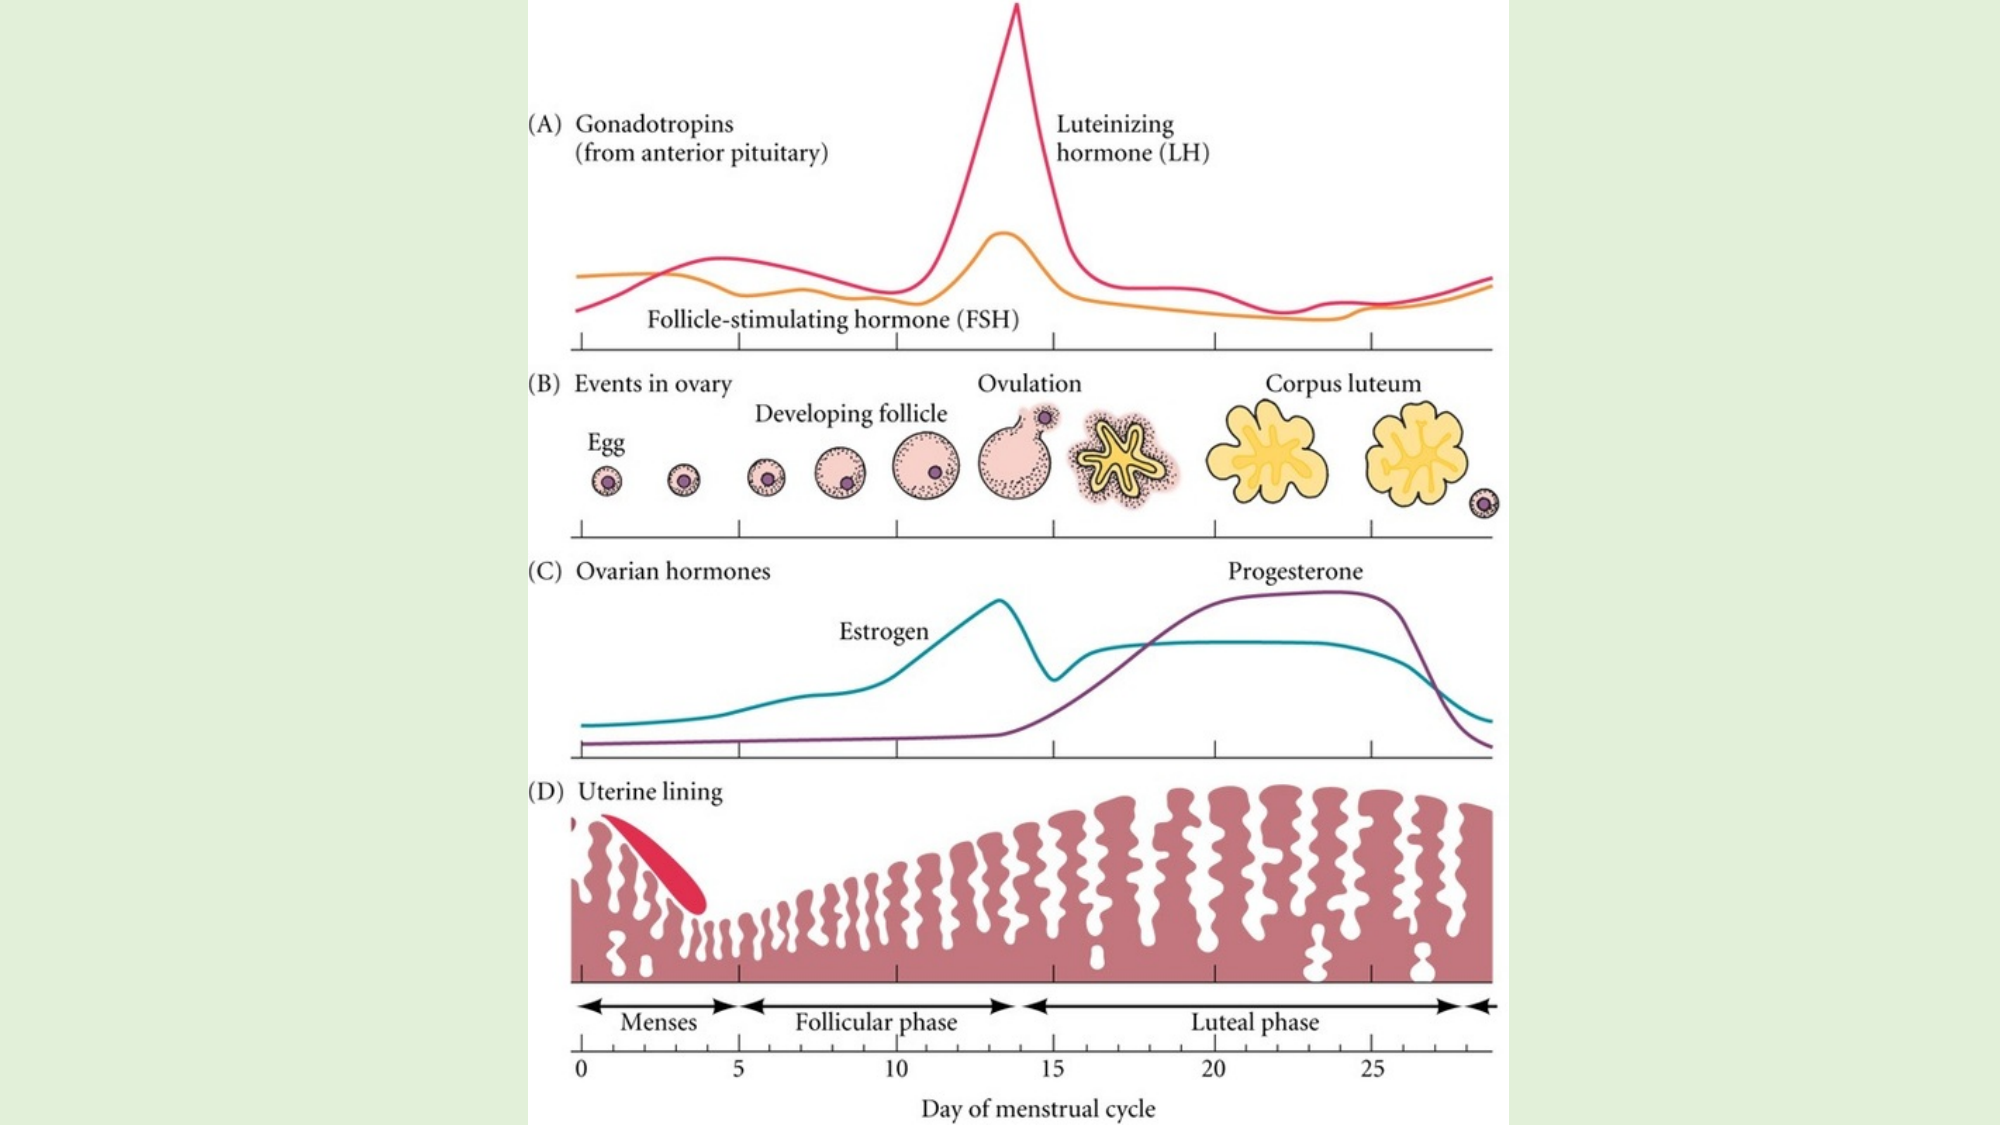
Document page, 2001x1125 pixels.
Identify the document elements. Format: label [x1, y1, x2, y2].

picture [528, 0, 1509, 1125]
